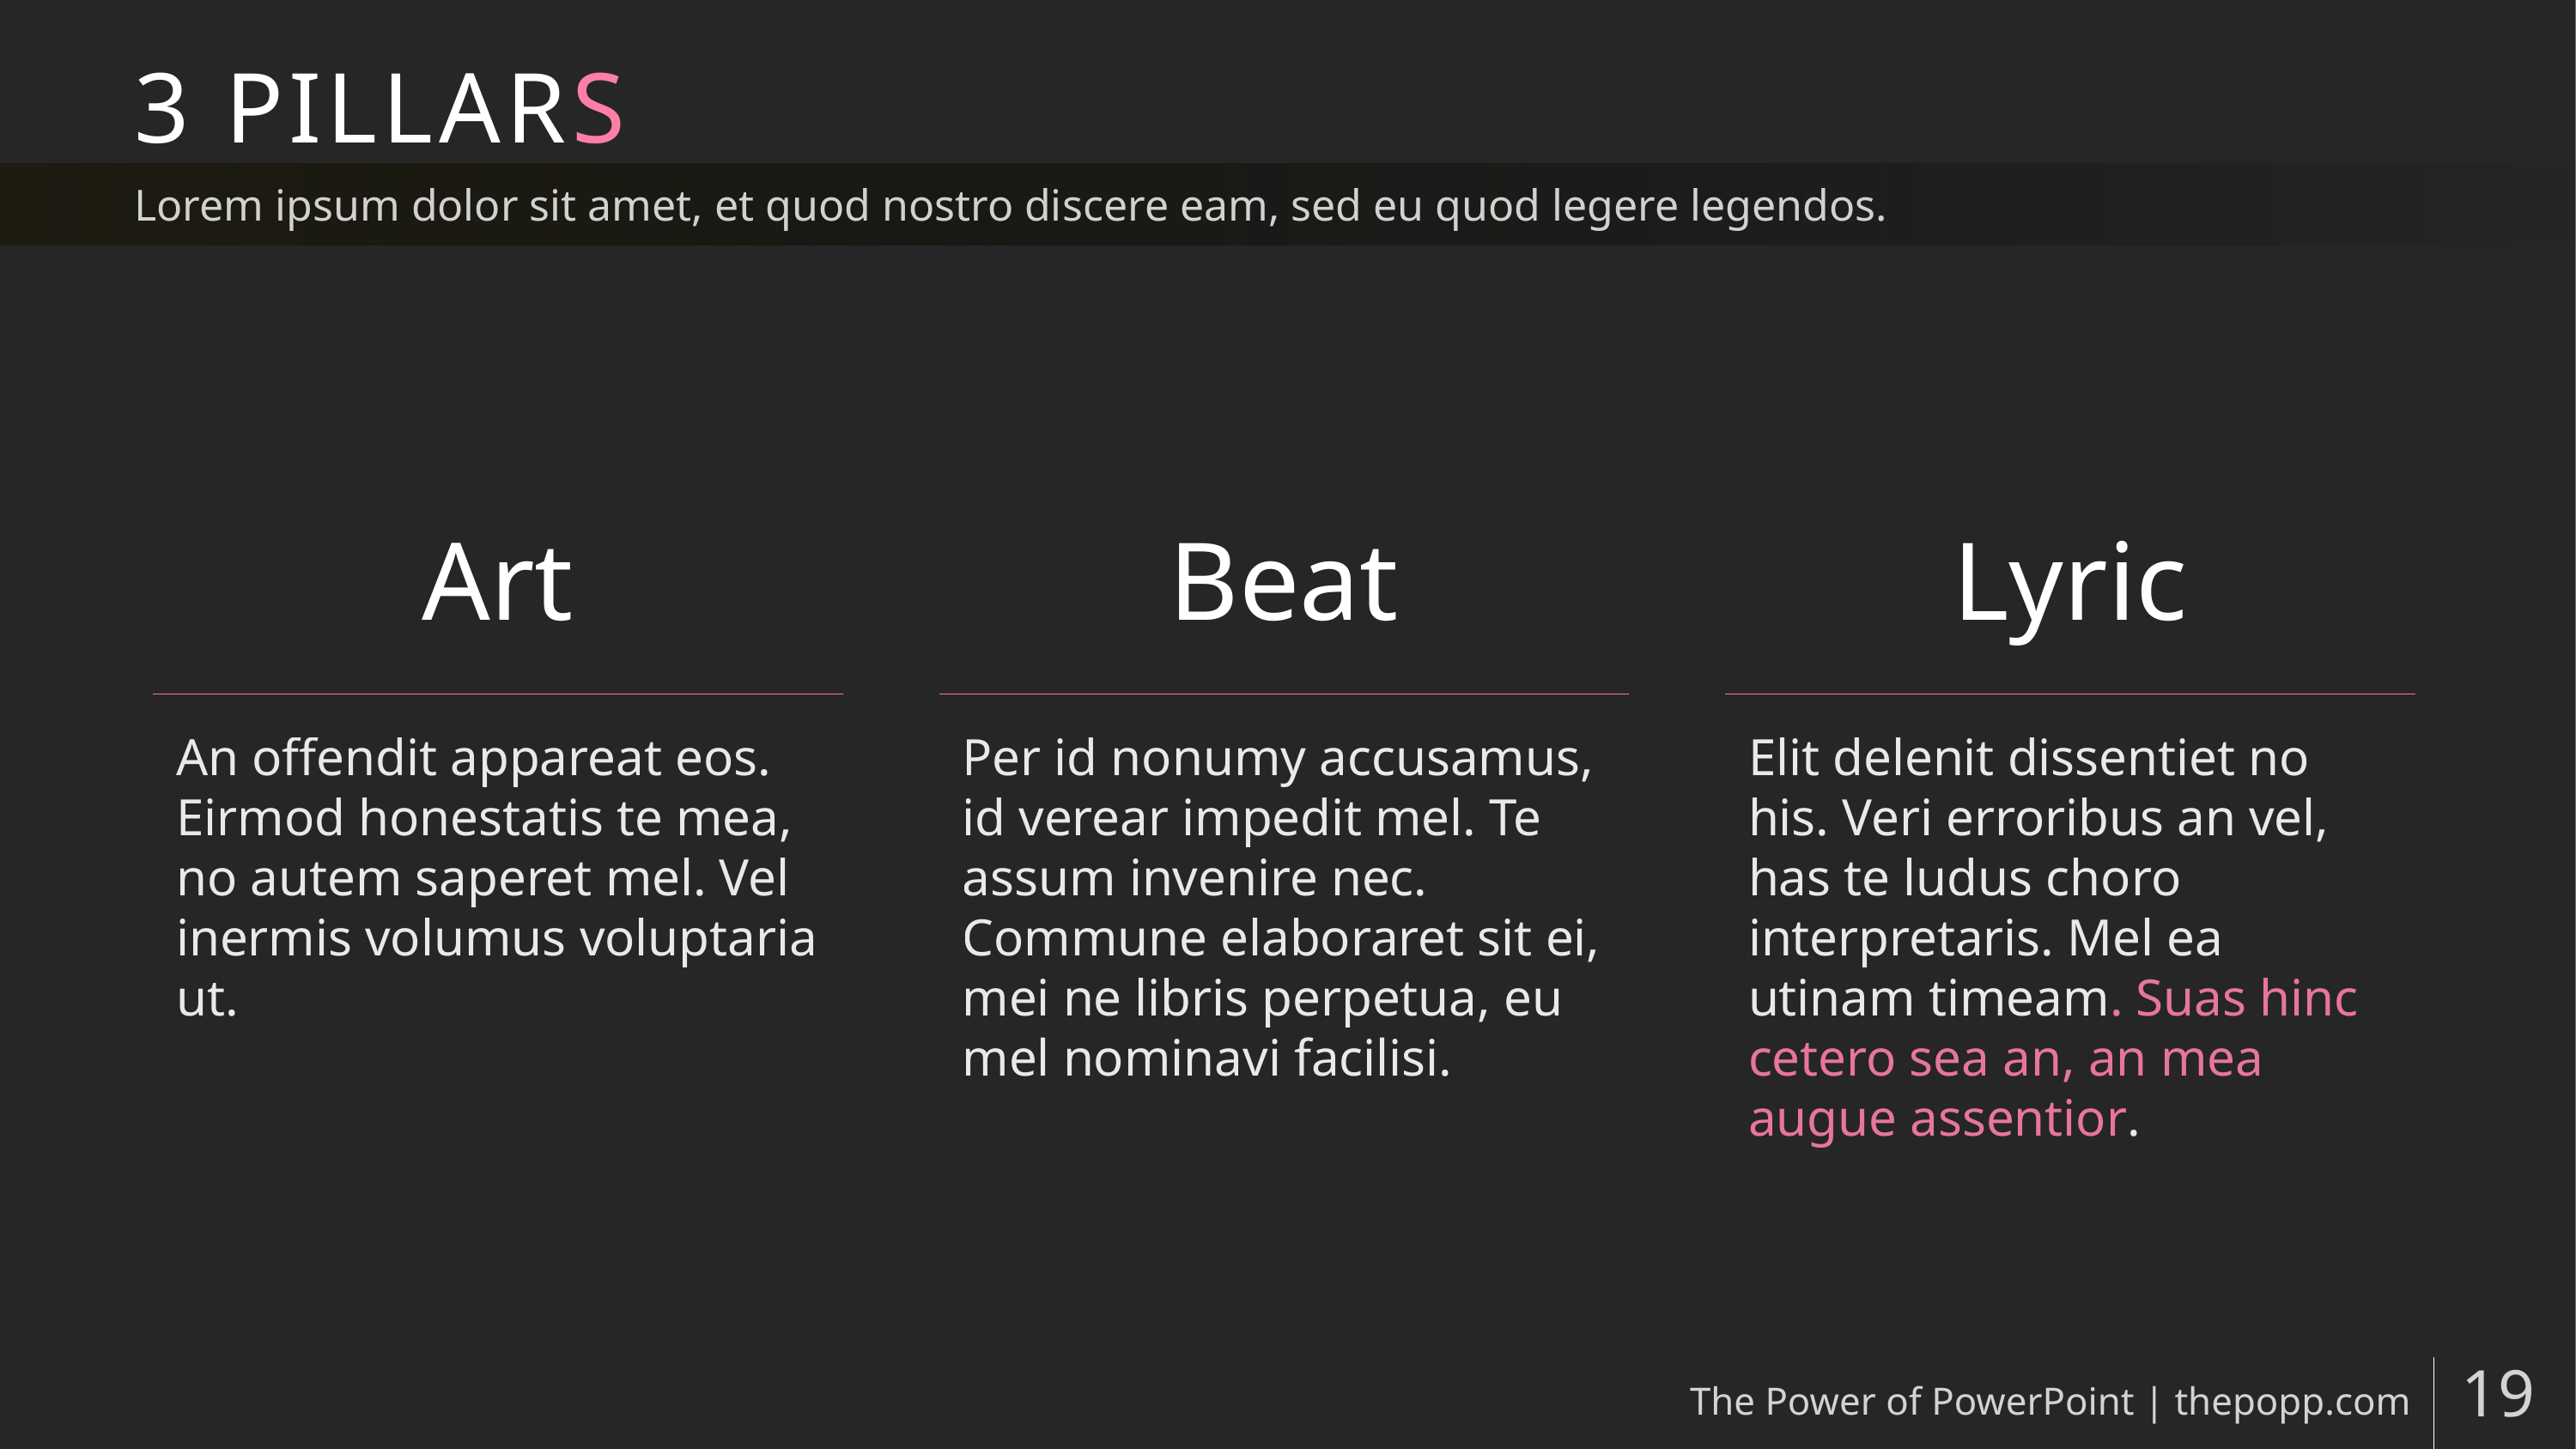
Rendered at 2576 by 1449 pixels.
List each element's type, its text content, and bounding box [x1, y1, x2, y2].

list Elit delenit dissentiet no his. Veri erroribus an vel, has te ludus choro interpretaris. Mel ea utinam timeam. Suas hinc cetero sea an, an mea augue assentior. [1725, 713, 2415, 1191]
list An offendit appareat eos. Eirmod honestatis te mea, no autem saperet mel. Vel inermis volumus voluptaria ut. [153, 713, 843, 1191]
slide_number 19 [2438, 1357, 2576, 1434]
list Lyric [1686, 359, 2455, 654]
footer The Power of PowerPoint | thepopp.com [922, 1356, 2434, 1434]
list Per id nonumy accusamus, id verear impedit mel. Te assum invenire nec. Commune elaboraret sit ei, mei ne libris perpetua, eu mel nominavi facilisi. [939, 713, 1630, 1191]
list Beat [900, 359, 1668, 654]
title 3 PILLARS [111, 0, 2430, 174]
list Lorem ipsum dolor sit amet, et quod nostro discere eam, sed eu quod legere legendos. [111, 167, 2404, 248]
list Art [113, 359, 883, 654]
